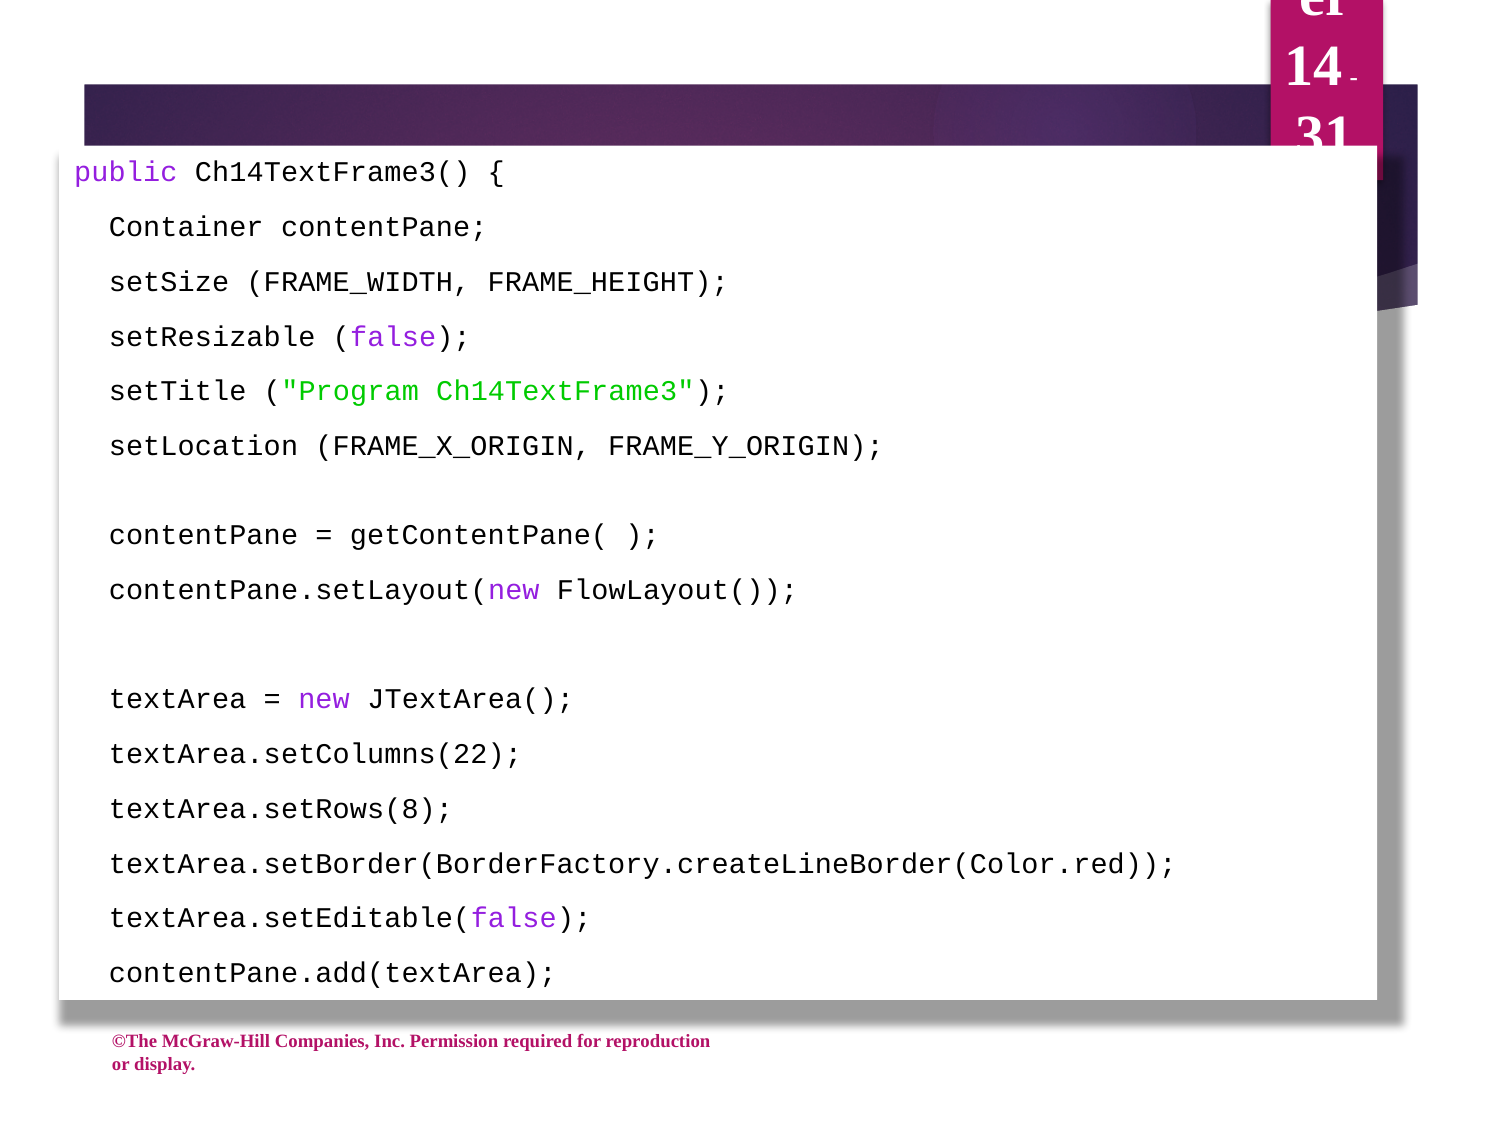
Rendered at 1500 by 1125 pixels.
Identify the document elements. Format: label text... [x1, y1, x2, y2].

slide_number Chapter 14 - 31 [1259, 48, 1390, 175]
list public Ch14TextFrame3() { Container contentPane; setSize (FRAME_WIDTH, FRAME_HEIGHT); setResizable (false); setTitle ("Program Ch14TextFrame3"); setLocation (FRAME_X_ORIGIN, FRAME_Y_ORIGIN); contentPane = getContentPane( ); contentPane.setLayout(new FlowLayout()); textArea = new JTextArea(); textArea.setColumns(22); textArea.setRows(8); textArea.setBorder(BorderFactory.createLineBorder(Color.red)); textArea.setEditable(false); contentPane.add(textArea); [59, 145, 1378, 1000]
footer ©The McGraw-Hill Companies, Inc. Permission required for reproduction or display. [96, 1044, 731, 1082]
